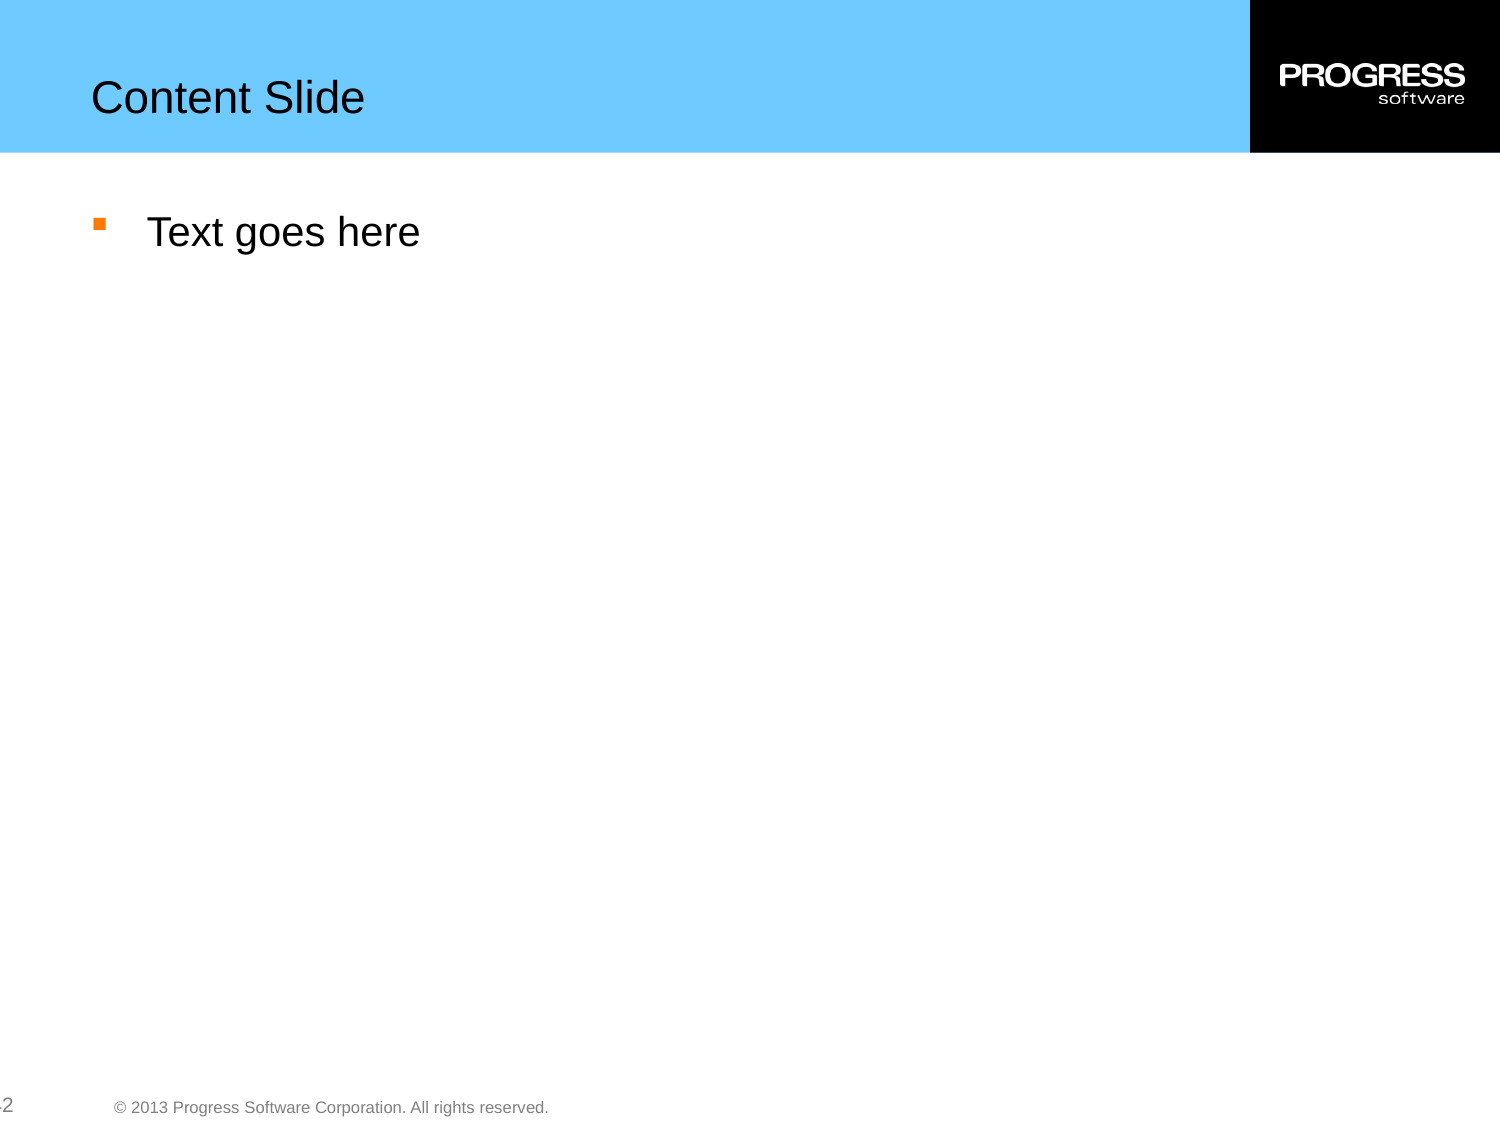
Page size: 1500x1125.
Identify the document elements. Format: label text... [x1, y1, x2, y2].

picture [1280, 63, 1465, 104]
list Text goes here [75, 196, 1351, 1068]
title Content Slide [75, 64, 1201, 132]
